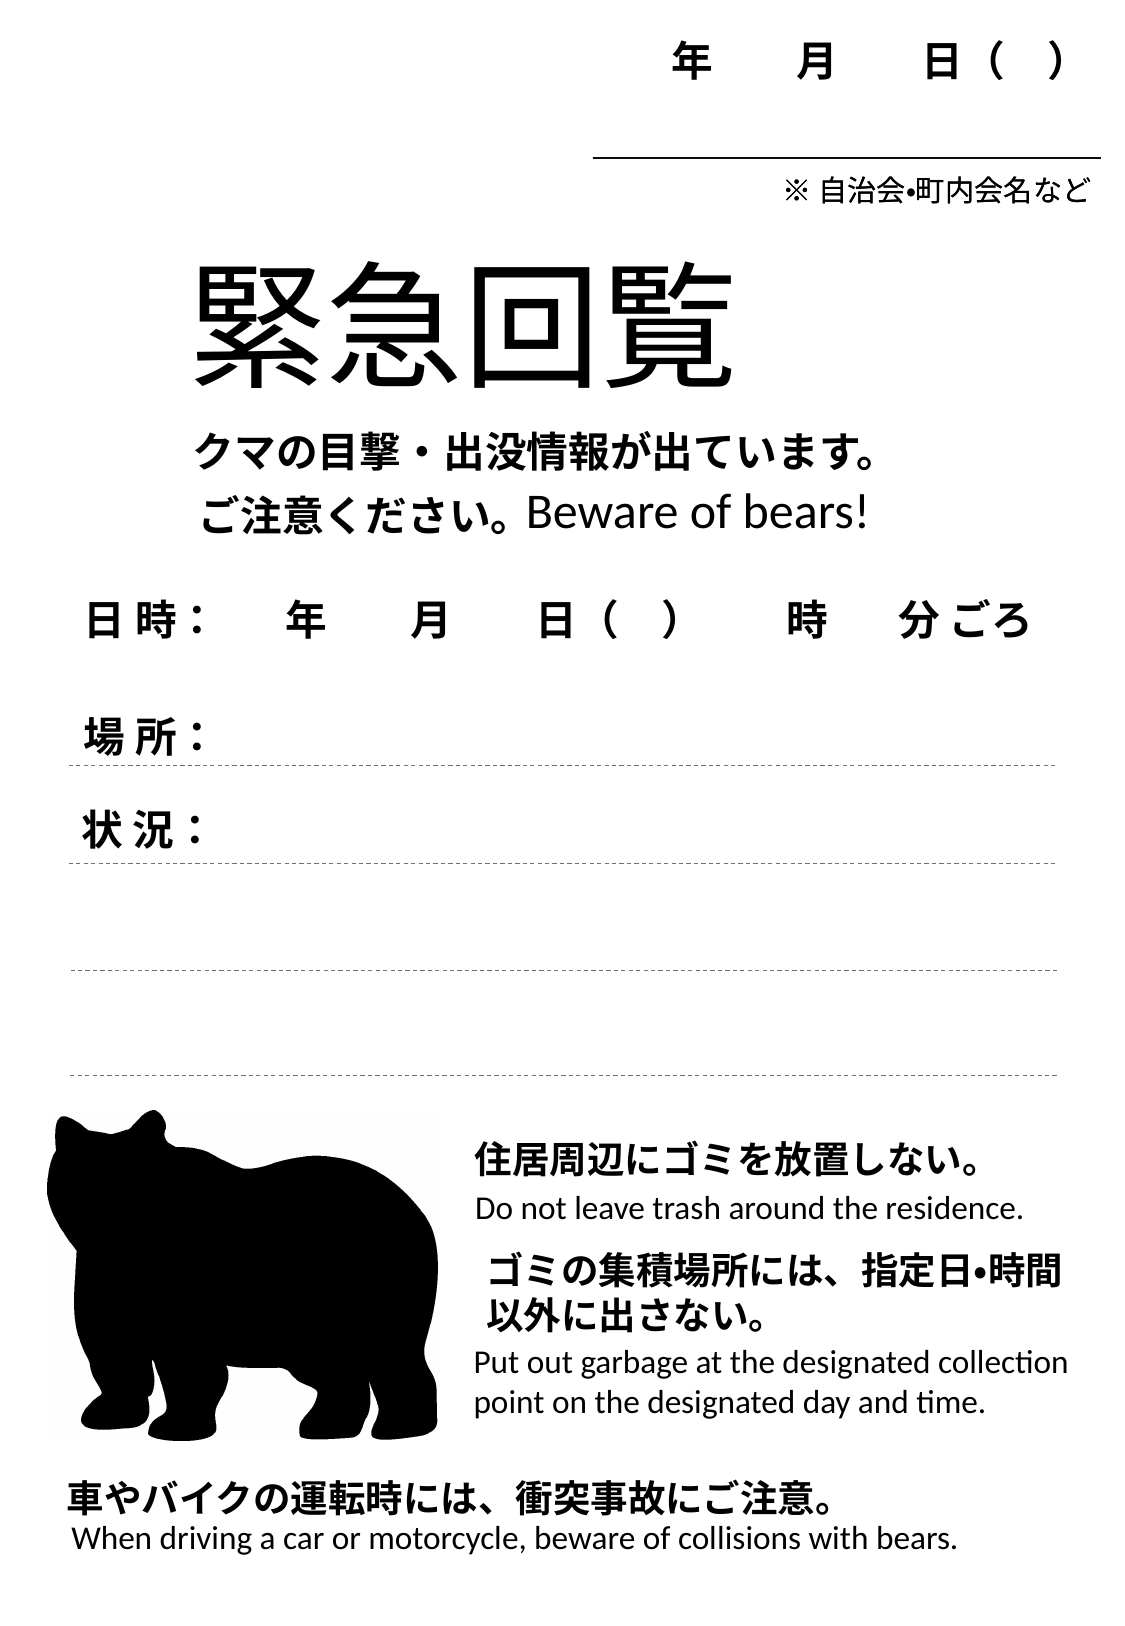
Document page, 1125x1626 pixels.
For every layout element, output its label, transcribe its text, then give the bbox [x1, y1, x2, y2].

text_box Beware of bears! [511, 471, 938, 547]
text_box 緊急回覧 [173, 232, 968, 413]
text_box 日 時： 年 月 日（ ） 時 分 ごろ [69, 586, 1101, 652]
text_box ゴミの集積場所には、指定日・時間 以外に出さない。 [471, 1239, 1079, 1333]
text_box 住居周辺にゴミを放置しない。 [459, 1128, 1015, 1189]
text_box 車やバイクの運転時には、衝突事故にご注意。 [51, 1468, 868, 1528]
text_box 年 月 日（ ） [656, 27, 1104, 93]
picture [47, 1110, 438, 1441]
text_box Do not leave trash around the residence. [460, 1178, 1041, 1234]
text_box クマの目撃・出没情報が出ています。 [177, 418, 947, 484]
text_box 状 況： [66, 795, 835, 861]
text_box When driving a car or motorcycle, beware of collisions with bears. [56, 1509, 975, 1564]
text_box Put out garbage at the designated collection point on the designated day and time. [458, 1333, 1085, 1428]
text_box 場 所： [69, 703, 838, 765]
text_box ご注意ください。 [183, 482, 548, 547]
text_box ※自治会・町内会名など [767, 164, 1107, 215]
